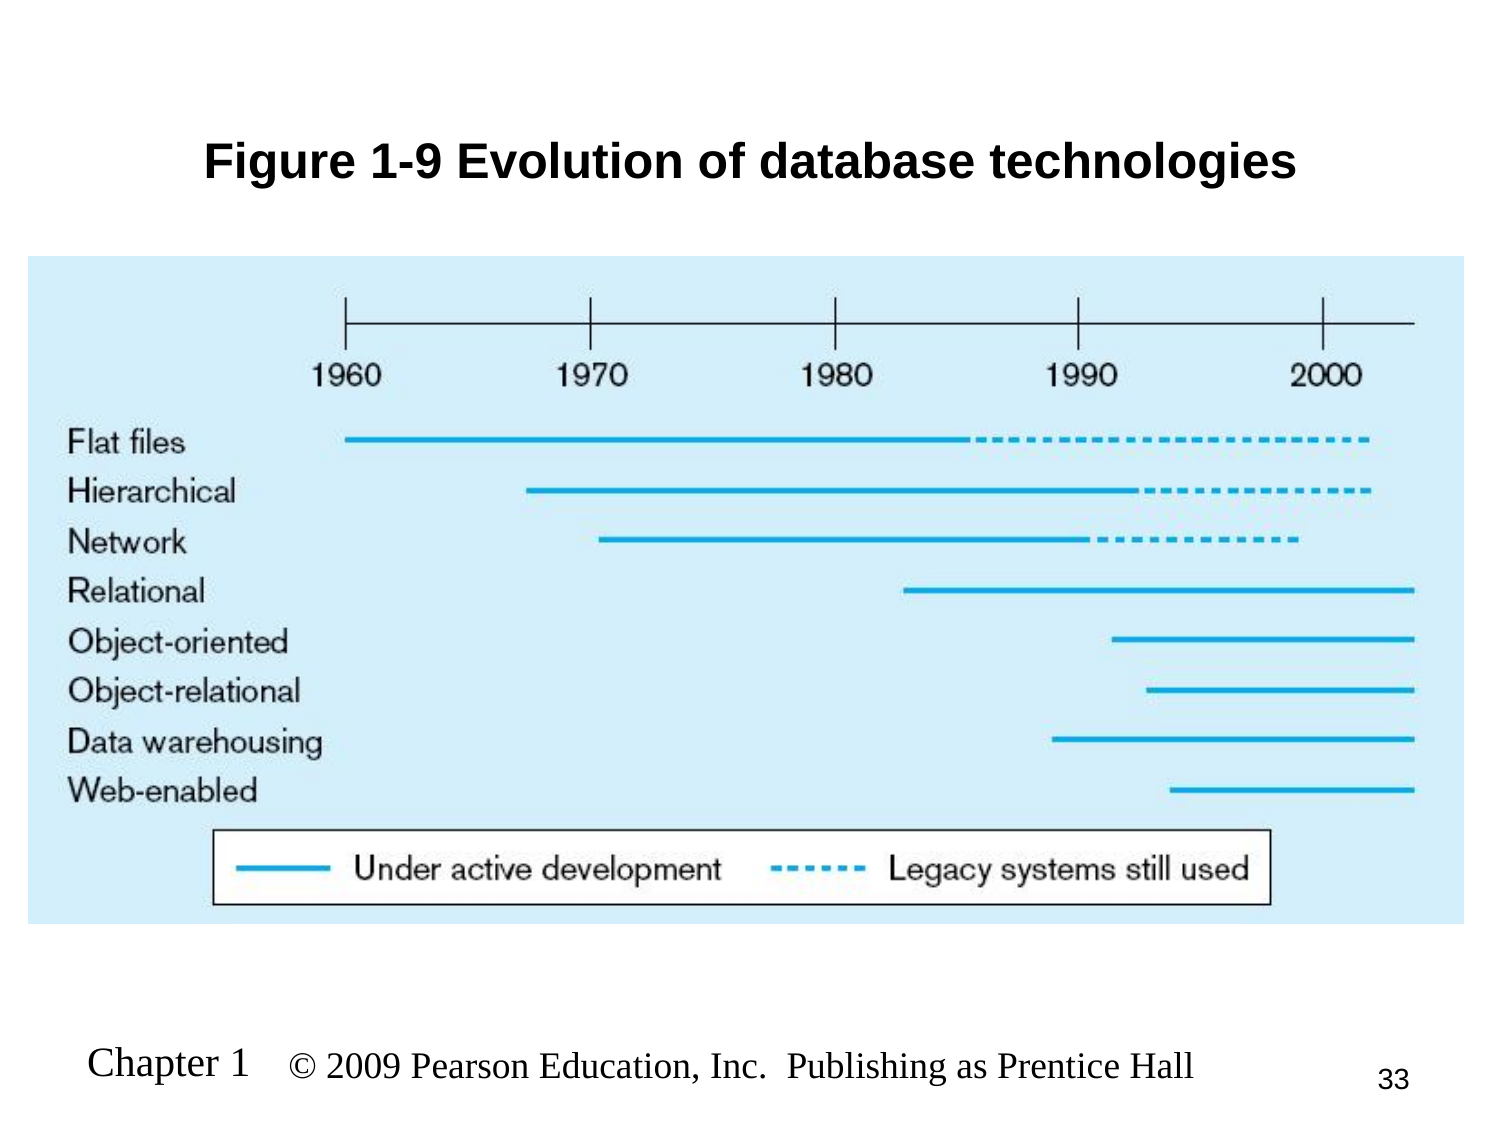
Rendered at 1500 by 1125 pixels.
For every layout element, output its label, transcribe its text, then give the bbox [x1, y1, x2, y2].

slide_number 33 [1074, 1024, 1426, 1103]
text_box Figure 1-9 Evolution of database technologies [188, 121, 1319, 197]
picture [27, 256, 1465, 924]
